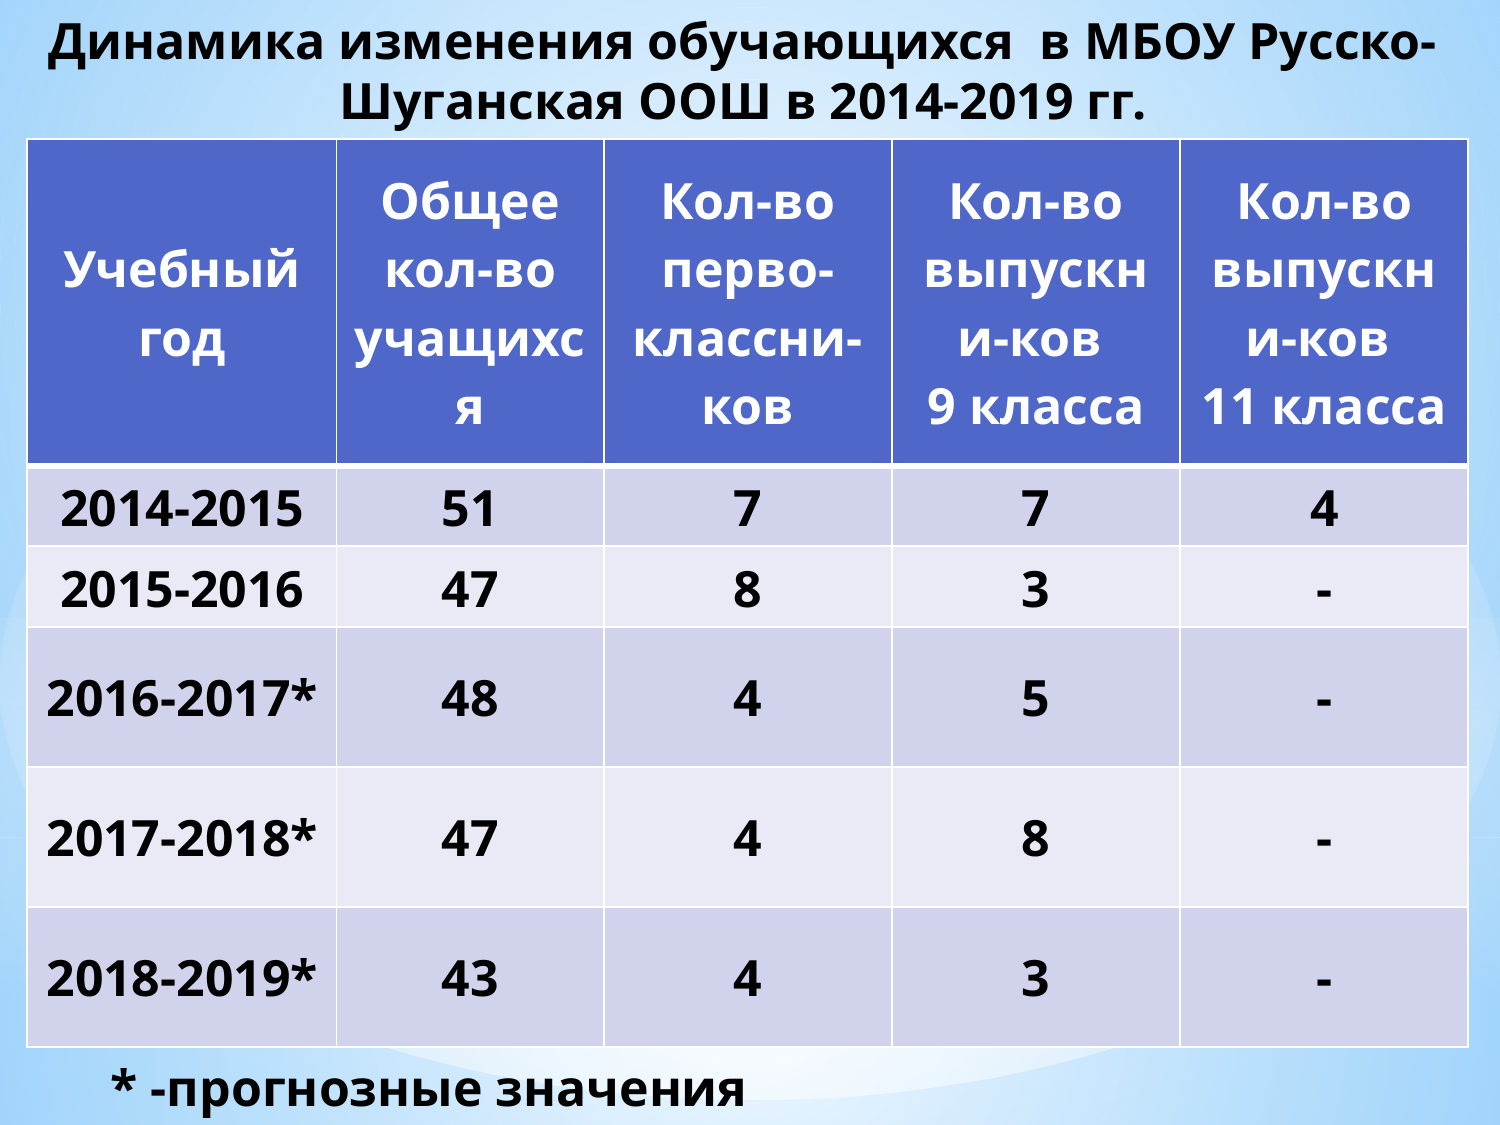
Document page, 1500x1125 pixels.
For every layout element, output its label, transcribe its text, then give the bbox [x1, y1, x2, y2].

table_cell 4 [605, 628, 891, 766]
text_box * -прогнозные значения [95, 1049, 763, 1124]
table_cell 8 [893, 768, 1179, 906]
table_cell 2018-2019* [28, 908, 336, 1046]
table_cell 2015-2016 [28, 547, 336, 626]
table_cell - [1181, 547, 1467, 626]
table_cell 48 [337, 628, 603, 766]
text_box Динамика изменения обучающихся в МБОУ Русско-Шуганская ООШ в 2014-2019 гг. [17, 2, 1469, 182]
table_cell 51 [337, 469, 603, 545]
table_cell 47 [337, 768, 603, 906]
table_header Кол-во выпускни-ков 9 класса [893, 140, 1179, 463]
table_cell 8 [605, 547, 891, 626]
table_cell 7 [605, 469, 891, 545]
table_cell - [1181, 908, 1467, 1046]
table_cell 4 [1181, 469, 1467, 545]
table_header Общее кол-во учащихся [337, 140, 603, 463]
table_cell 43 [337, 908, 603, 1046]
table_cell 3 [893, 908, 1179, 1046]
table_cell 47 [337, 547, 603, 626]
table_cell 2017-2018* [28, 768, 336, 906]
table_header Кол-во выпускни-ков 11 класса [1181, 140, 1467, 463]
table_cell 4 [605, 908, 891, 1046]
table_cell 4 [605, 768, 891, 906]
table_header Кол-во перво-классни-ков [605, 140, 891, 463]
table_cell 3 [893, 547, 1179, 626]
table_header Учебный год [28, 140, 336, 463]
table_cell 2016-2017* [28, 628, 336, 766]
table_cell - [1181, 628, 1467, 766]
table_cell 2014-2015 [28, 469, 336, 545]
table_cell - [1181, 768, 1467, 906]
table_cell 7 [893, 469, 1179, 545]
table_cell 5 [893, 628, 1179, 766]
